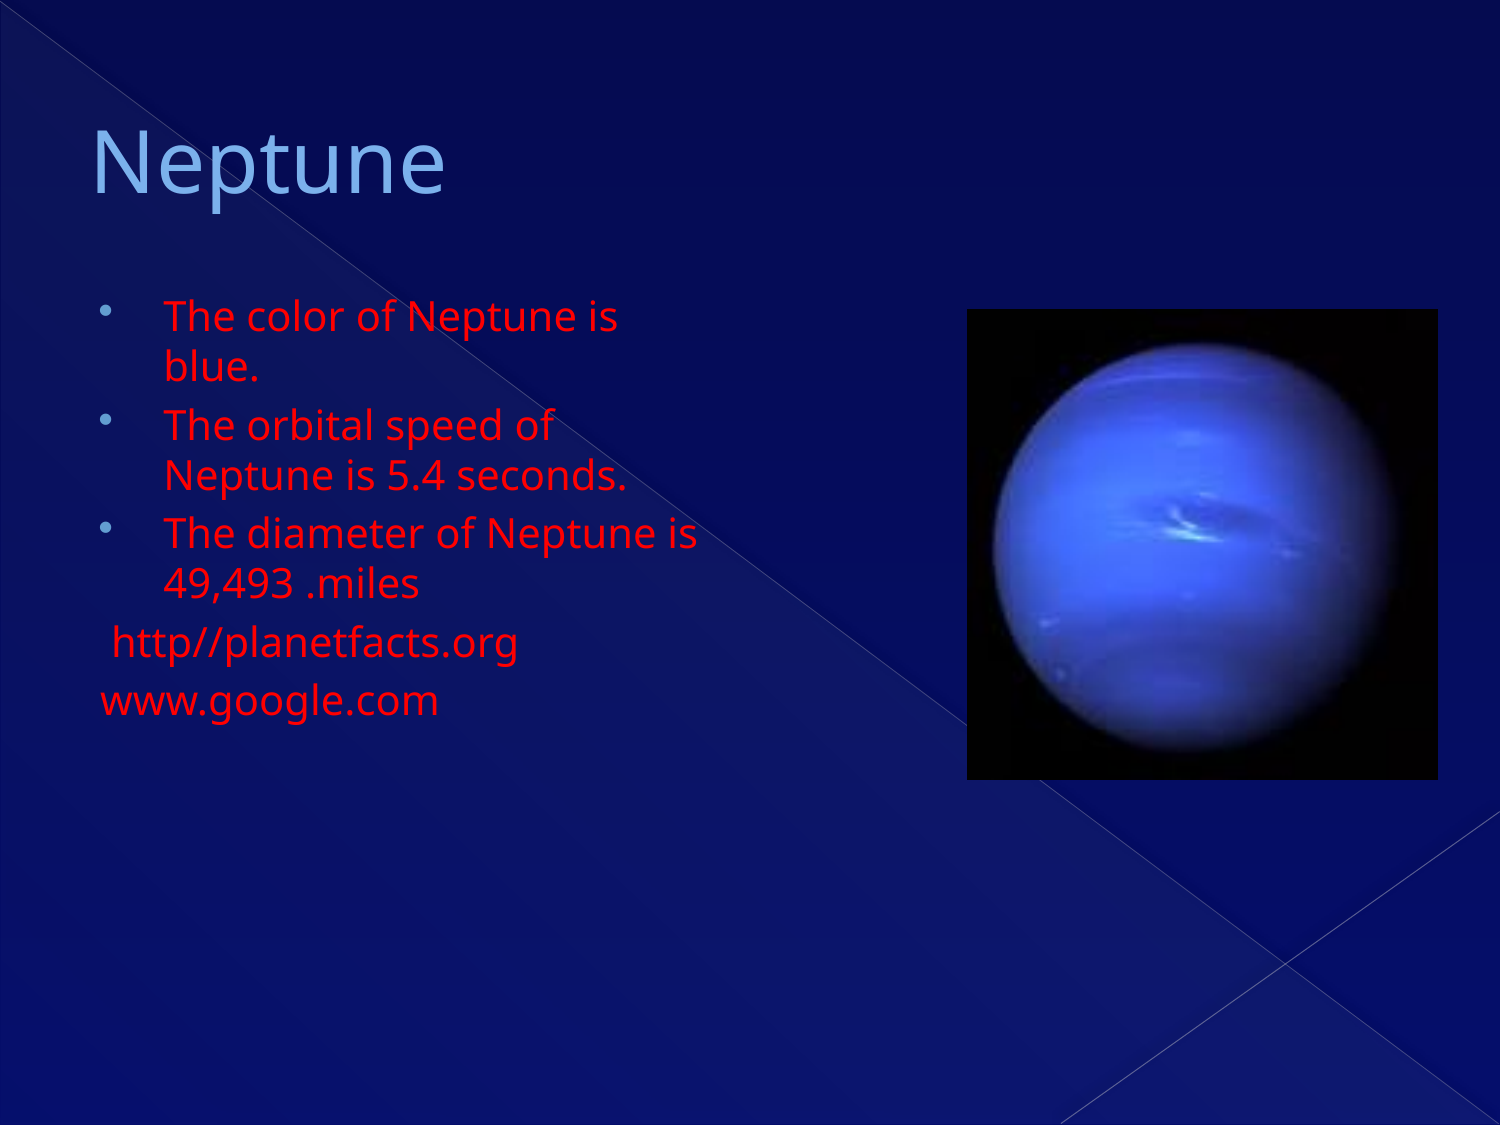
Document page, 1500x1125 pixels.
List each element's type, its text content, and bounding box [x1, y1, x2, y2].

list The color of Neptune is blue. The orbital speed of Neptune is 5.4 seconds. The diameter of Neptune is 49,493 .miles http//planetfacts.org www.google.com [75, 282, 738, 1025]
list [967, 309, 1438, 780]
title Neptune [75, 43, 1425, 274]
